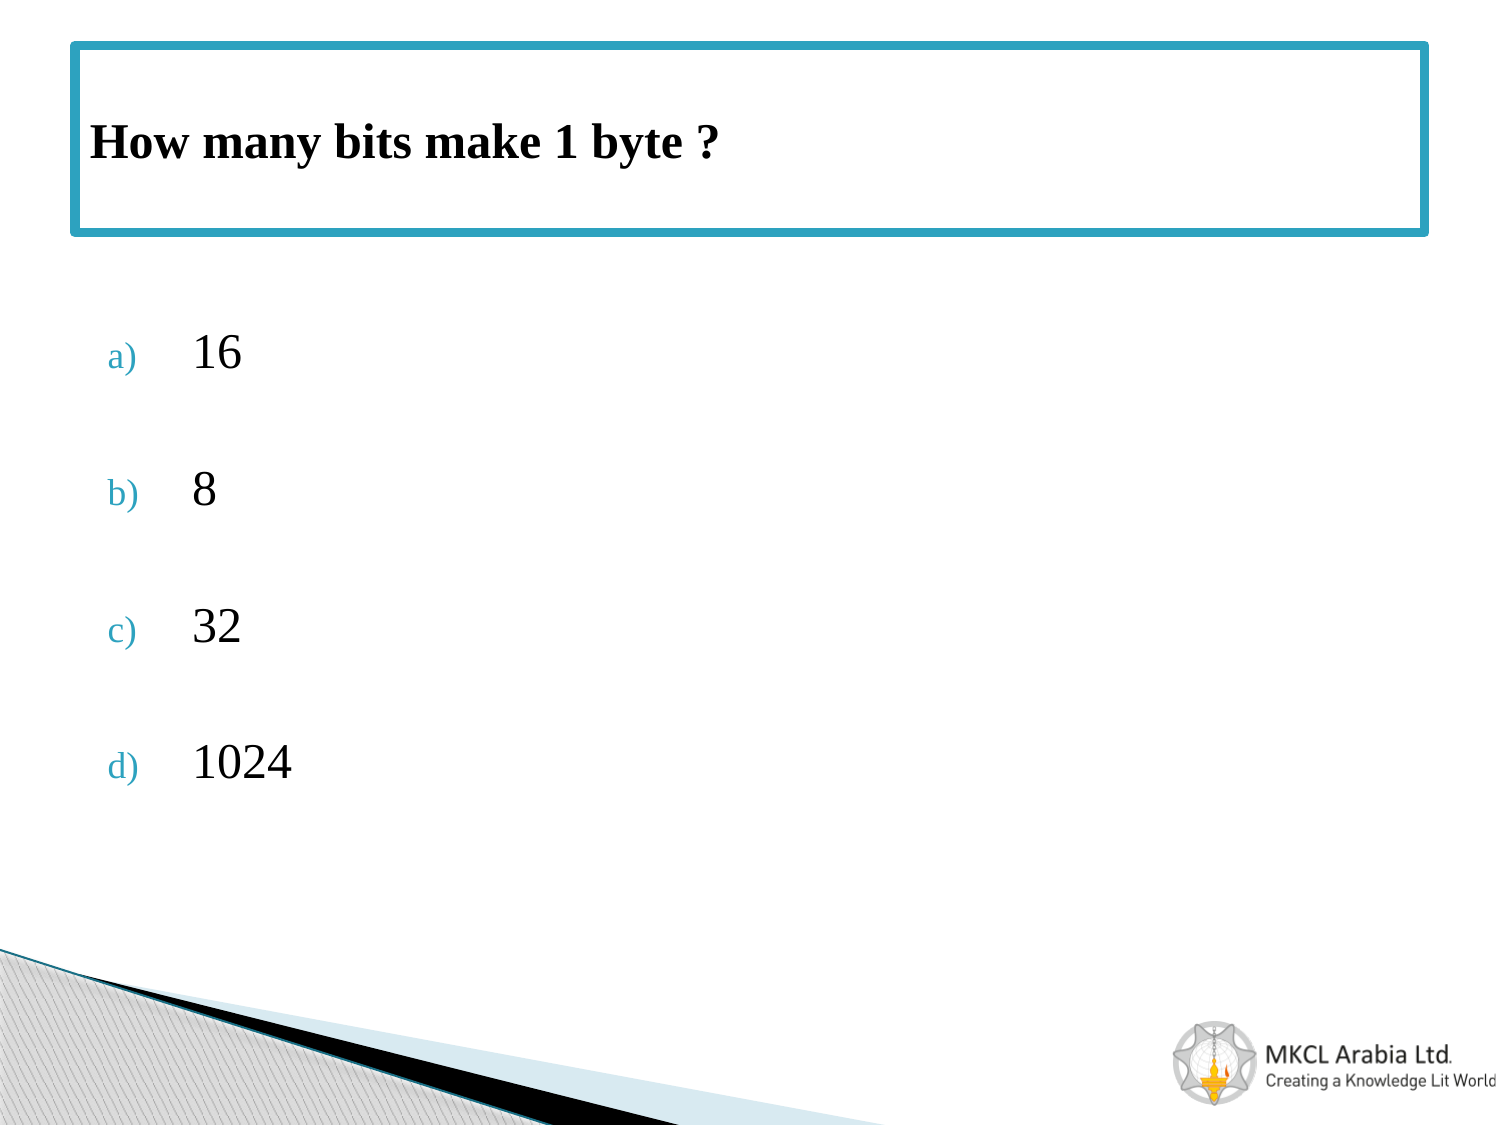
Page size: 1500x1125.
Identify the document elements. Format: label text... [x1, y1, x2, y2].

picture [1172, 1021, 1496, 1106]
title How many bits make 1 byte ? [70, 41, 1429, 237]
list 16 8 32 1024 [75, 243, 1425, 986]
